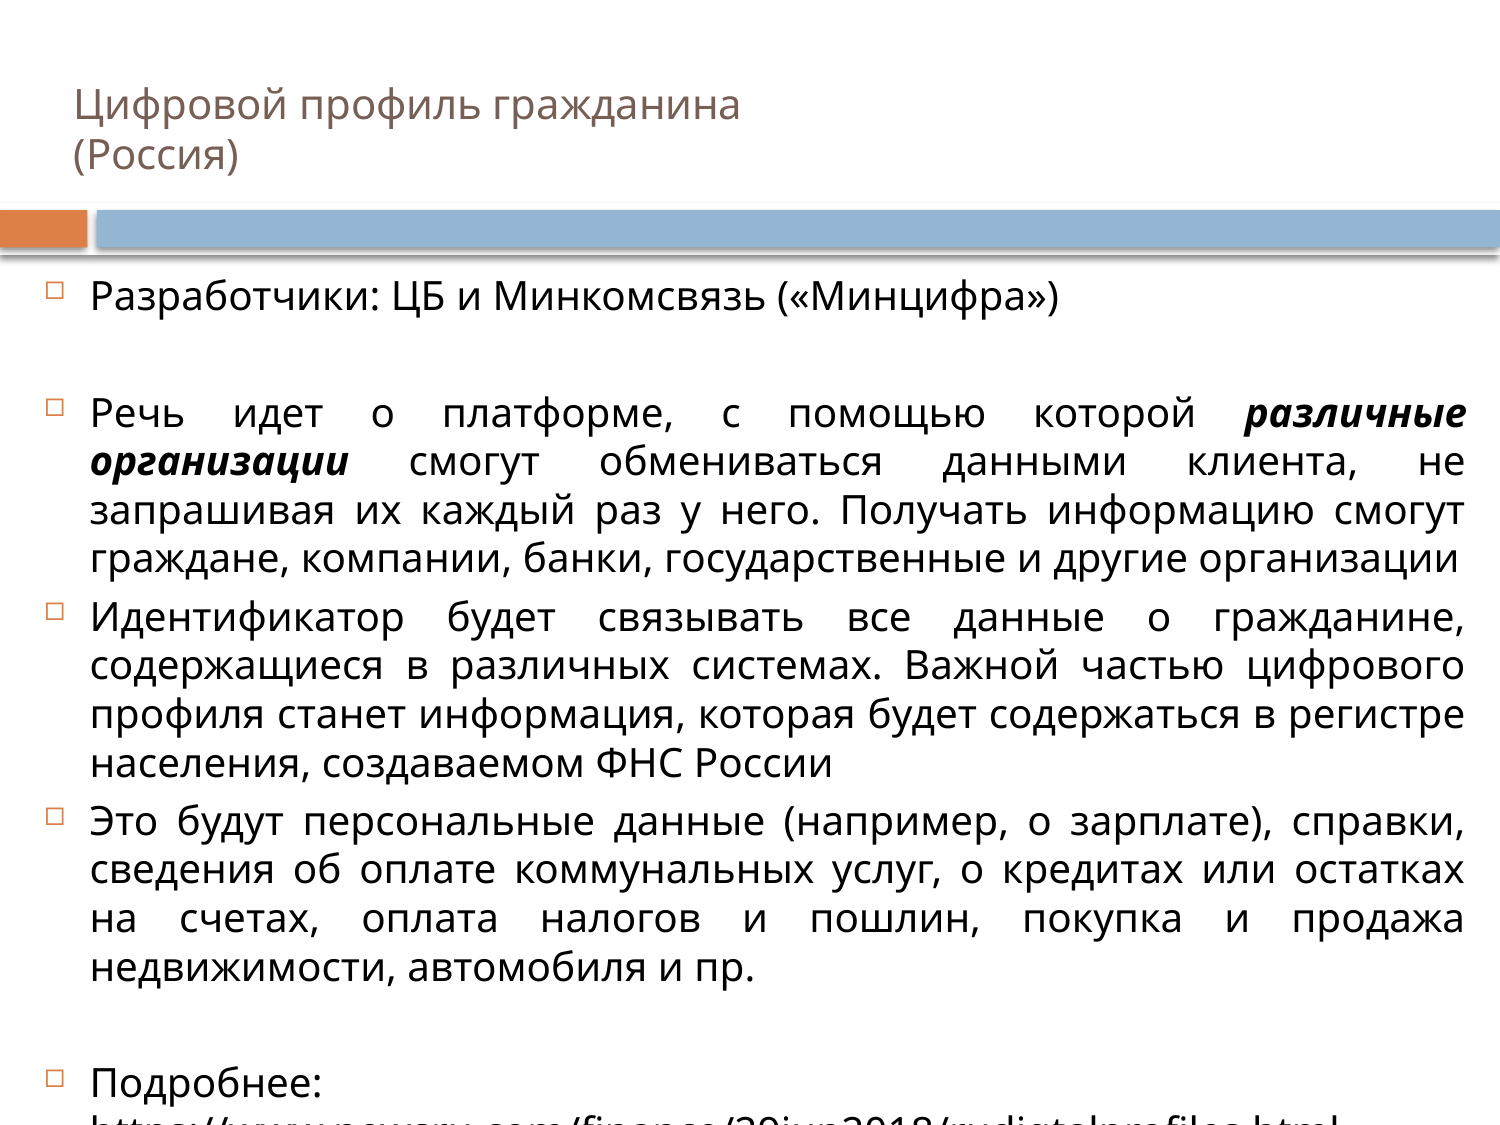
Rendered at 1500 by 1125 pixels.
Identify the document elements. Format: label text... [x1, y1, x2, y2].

list Разработчики: ЦБ и Минкомсвязь («Минцифра») Речь идет о платформе, с помощью которой различные организации смогут обмениваться данными клиента, не запрашивая их каждый раз у него. Получать информацию смогут граждане, компании, банки, государственные и другие организации Идентификатор будет связывать все данные о гражданине, содержащиеся в различных системах. Важной частью цифрового профиля станет информация, которая будет содержаться в регистре населения, создаваемом ФНС России Это будут персональные данные (например, о зарплате), справки, сведения об оплате коммунальных услуг, о кредитах или остатках на счетах, оплата налогов и пошлин, покупка и продажа недвижимости, автомобиля и пр. Подробнее: https://www.newsru.com/finance/29jun2018/rudigtalprofiles.html [29, 262, 1483, 1125]
title Цифровой профиль гражданина (Россия) [59, 69, 1500, 232]
